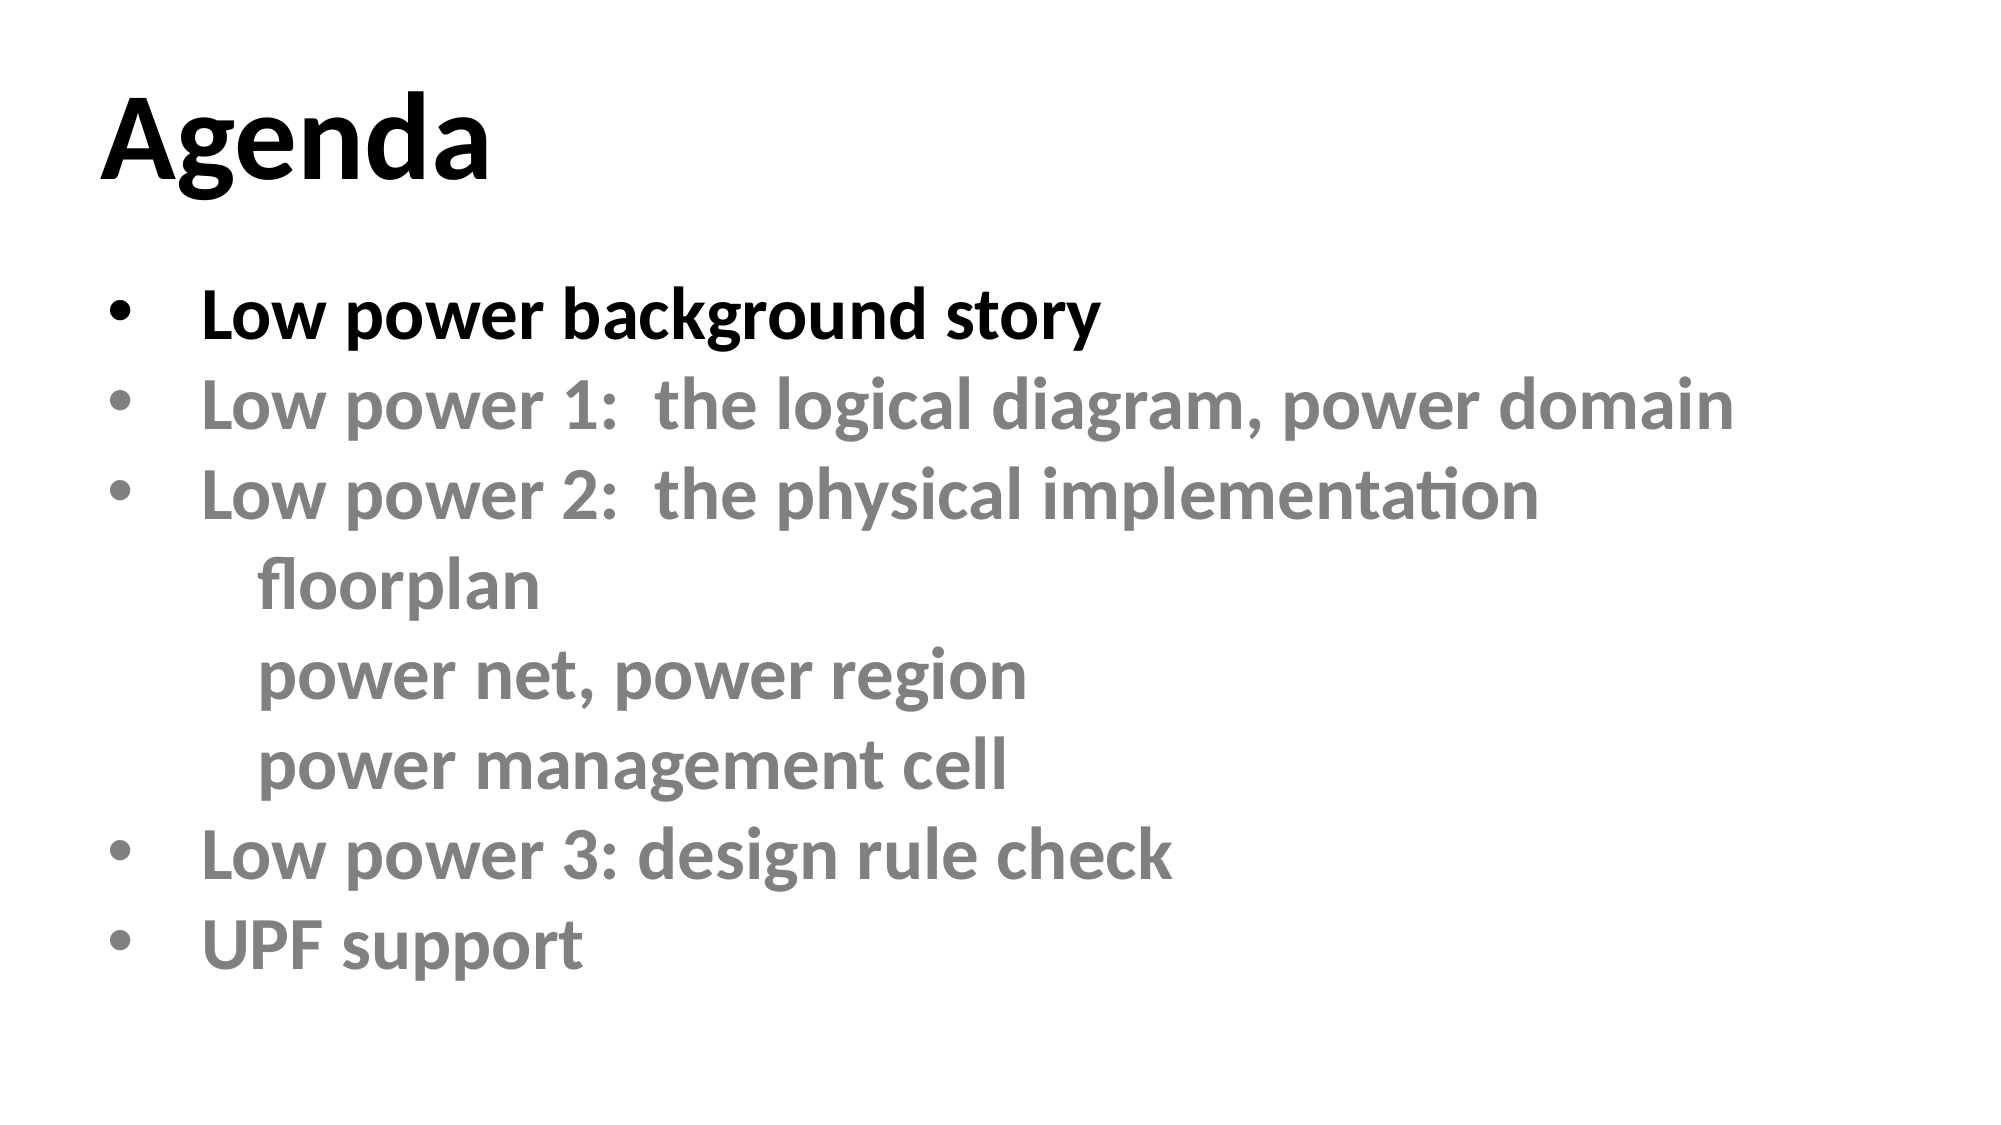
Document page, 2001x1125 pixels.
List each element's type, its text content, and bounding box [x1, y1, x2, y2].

text_box Low power background story Low power 1: the logical diagram, power domain Low power 2: the physical implementation floorplan power net, power region power management cell Low power 3: design rule check UPF support [92, 256, 1752, 992]
text_box Agenda [85, 47, 509, 213]
